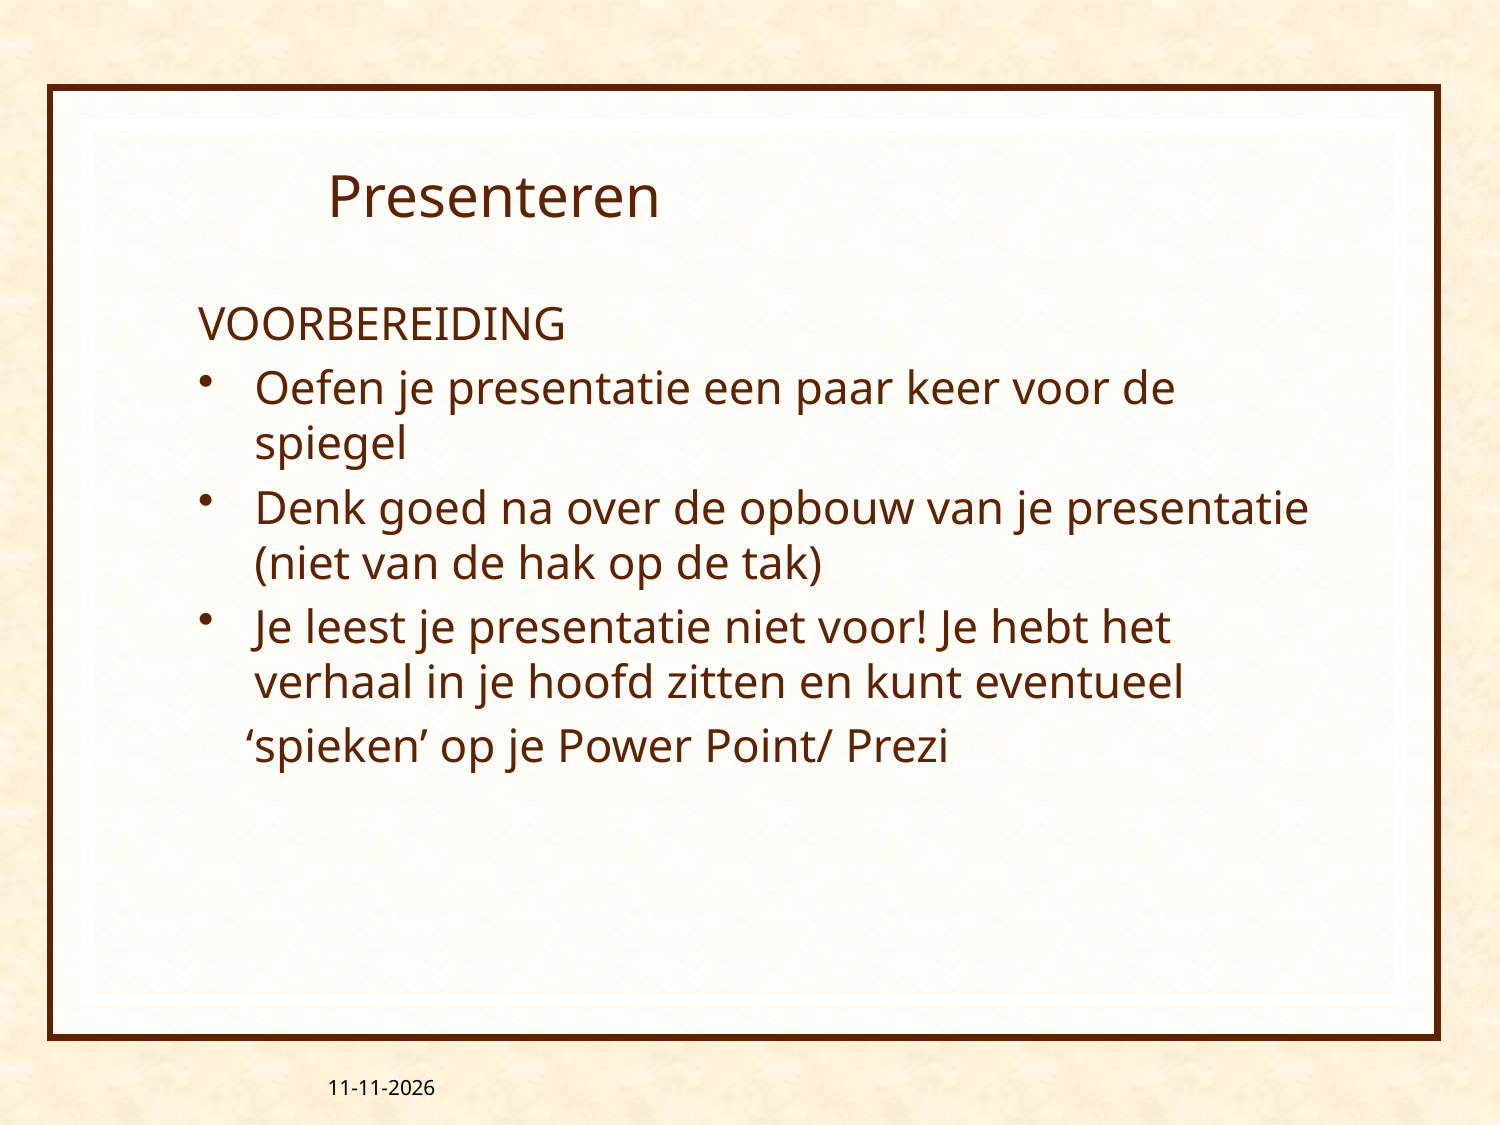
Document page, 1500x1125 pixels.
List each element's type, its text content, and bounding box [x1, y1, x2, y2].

picture [0, 0, 1500, 1125]
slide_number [312, 1052, 575, 1125]
list VOORBEREIDING Oefen je presentatie een paar keer voor de spiegel Denk goed na over de opbouw van je presentatie (niet van de hak op de tak) Je leest je presentatie niet voor! Je hebt het verhaal in je hoofd zitten en kunt eventueel ‘spieken’ op je Power Point/ Prezi [182, 287, 1350, 976]
title Presenteren [312, 137, 1351, 251]
